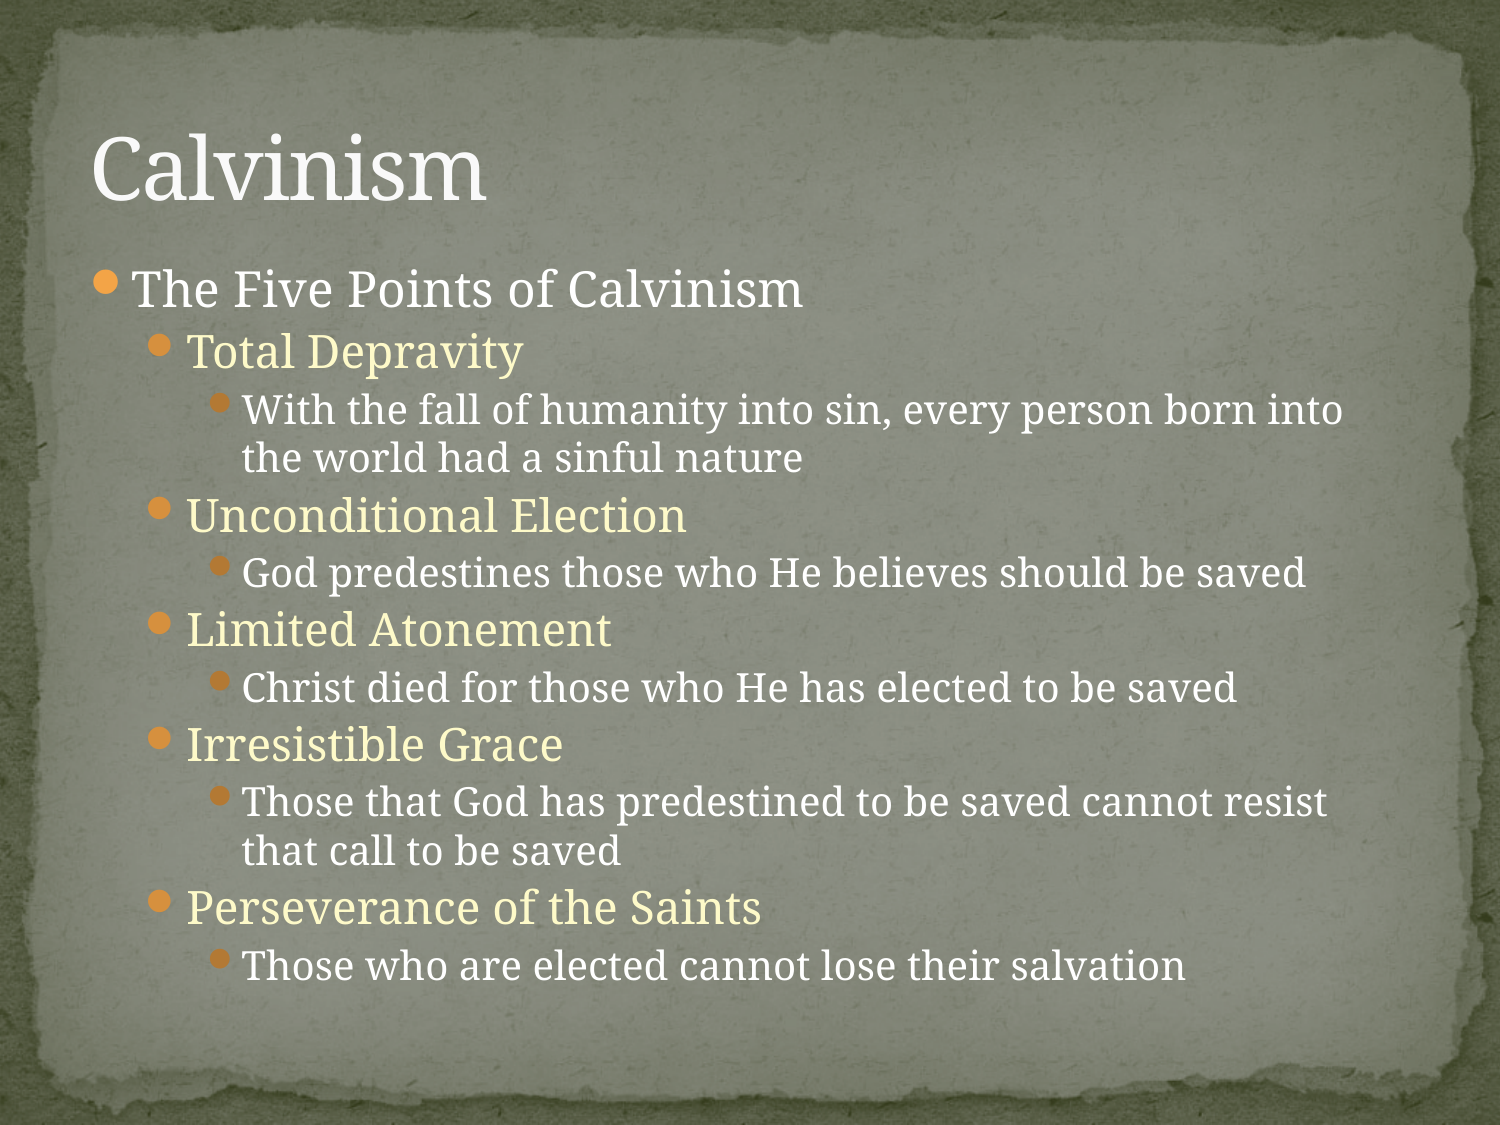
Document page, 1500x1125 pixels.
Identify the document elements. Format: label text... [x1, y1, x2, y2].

title Calvinism [74, 24, 1425, 225]
list The Five Points of Calvinism Total Depravity With the fall of humanity into sin, every person born into the world had a sinful nature Unconditional Election God predestines those who He believes should be saved Limited Atonement Christ died for those who He has elected to be saved Irresistible Grace Those that God has predestined to be saved cannot resist that call to be saved Perseverance of the Saints Those who are elected cannot lose their salvation [75, 249, 1425, 1000]
